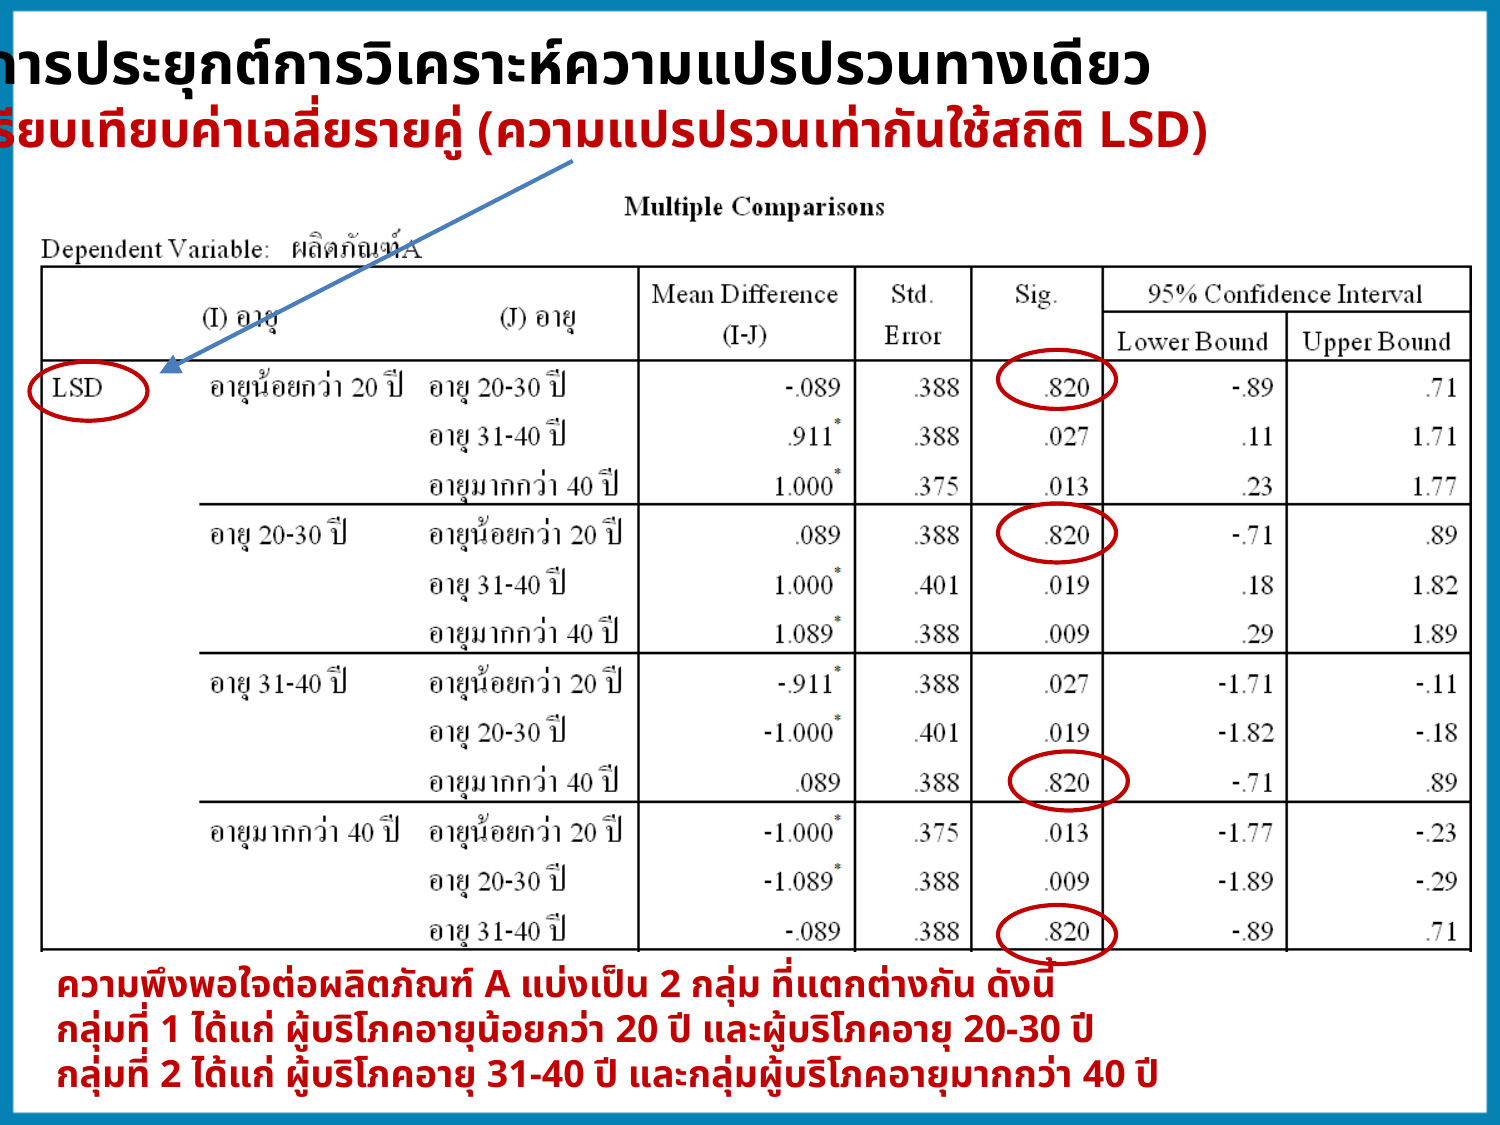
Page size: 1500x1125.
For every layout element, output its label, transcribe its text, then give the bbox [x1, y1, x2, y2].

text_box 12.2.3 การประยุกต์การวิเคราะห์ความแปรปรวนทางเดียว [0, 19, 1183, 89]
text_box ความพึงพอใจต่อผลิตภัณฑ์ A แบ่งเป็น 2 กลุ่ม ที่แตกต่างกัน ดังนี้ กลุ่มที่ 1 ได้แก่ ผู้บริโภคอายุน้อยกว่า 20 ปี และผู้บริโภคอายุ 20-30 ปี กลุ่มที่ 2 ได้แก่ ผู้บริโภคอายุ 31-40 ปี และกลุ่มผู้บริโภคอายุมากกว่า 40 ปี [41, 960, 1436, 1102]
text_box 3. การเปรียบเทียบค่าเฉลี่ยรายคู่ (ความแปรปรวนเท่ากันใช้สถิติ LSD) [0, 89, 1224, 165]
picture [13, 11, 1487, 1113]
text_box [159, 160, 574, 374]
